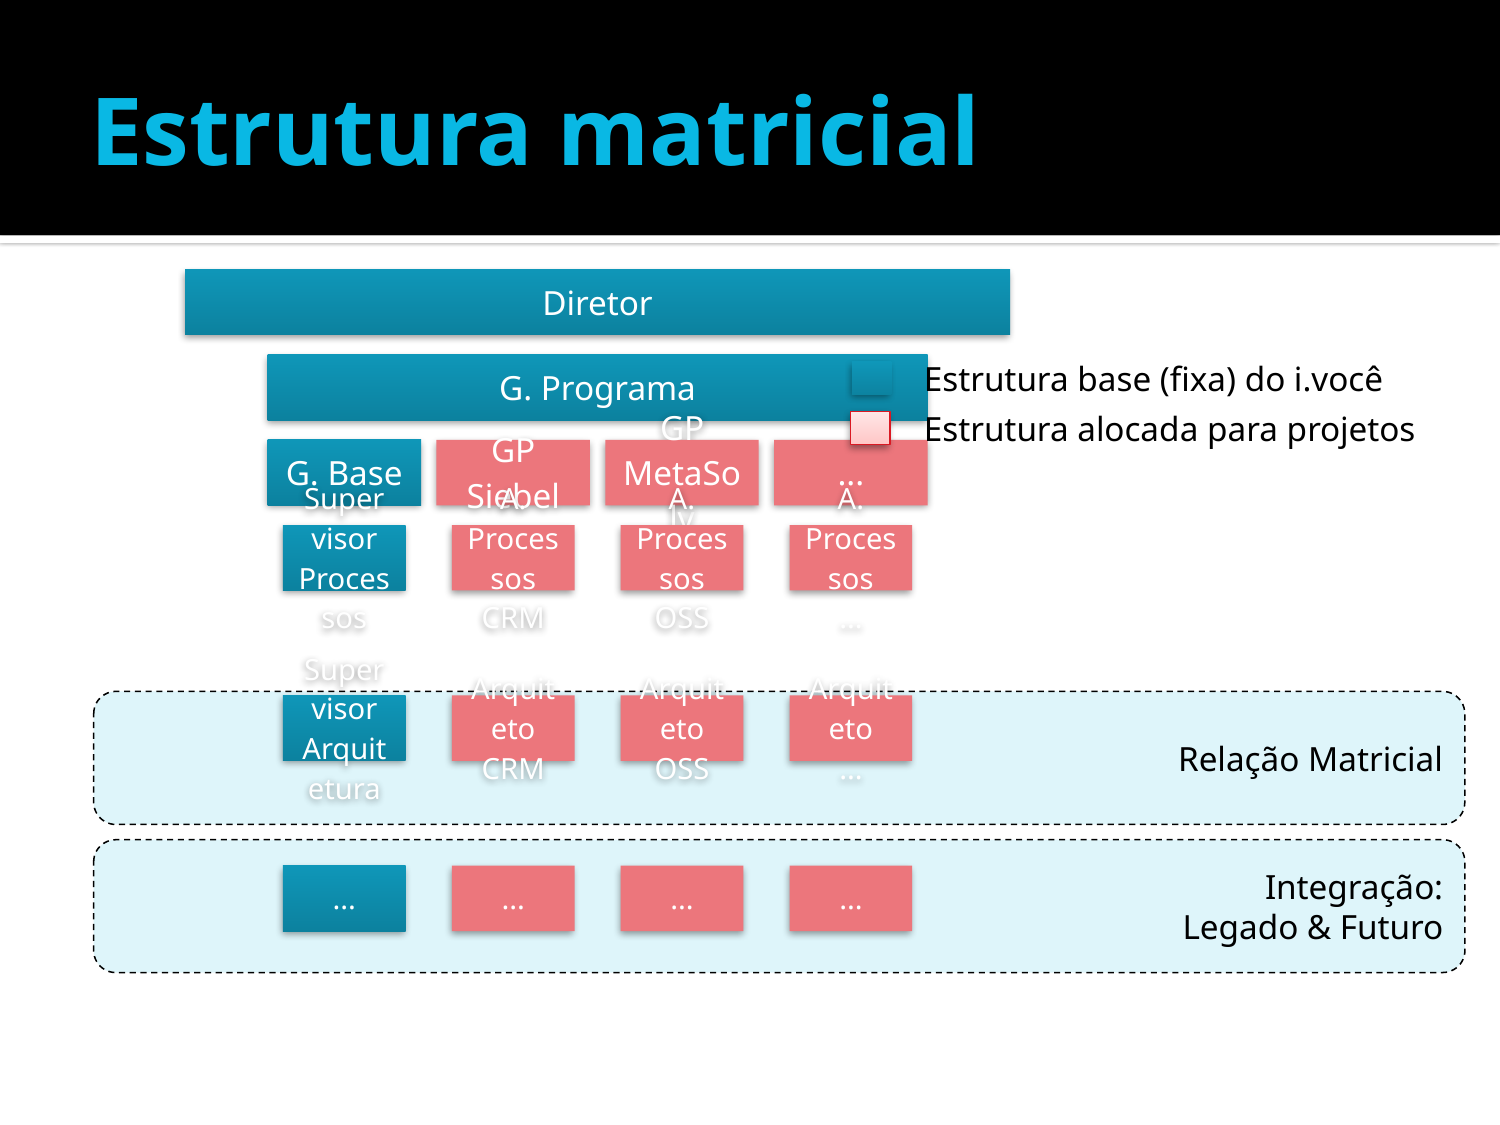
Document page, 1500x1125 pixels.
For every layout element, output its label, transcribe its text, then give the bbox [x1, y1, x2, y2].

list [81, 269, 1114, 1102]
text_box Relação Matricial [1118, 691, 1465, 825]
title Estrutura matricial [75, 25, 1425, 231]
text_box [850, 350, 1454, 458]
text_box Integração: Legado & Futuro [1118, 839, 1465, 973]
